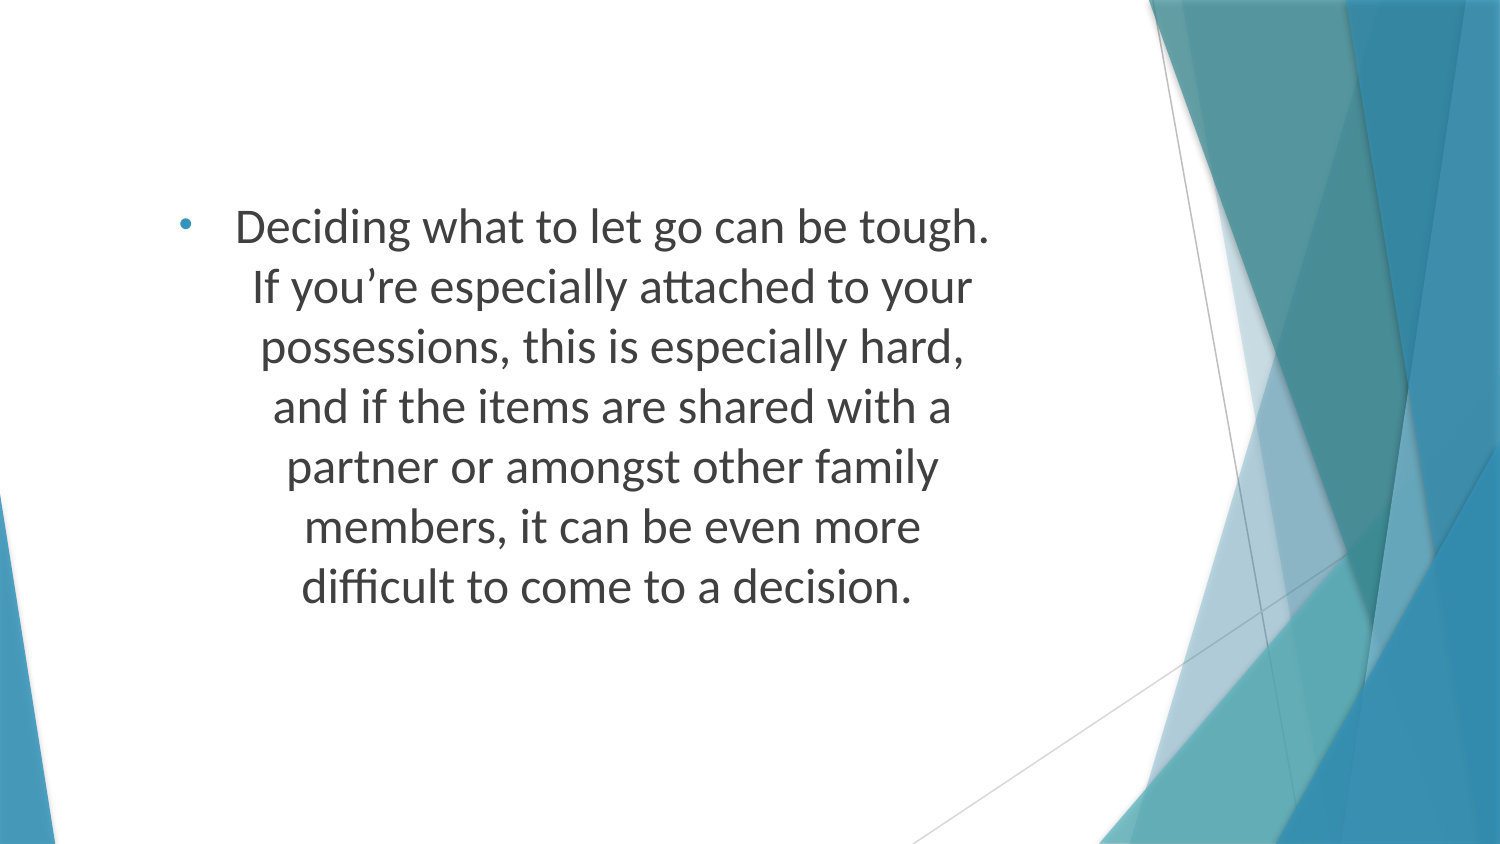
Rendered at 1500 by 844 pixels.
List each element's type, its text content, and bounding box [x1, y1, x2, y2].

list Deciding what to let go can be tough. If you’re especially attached to your possessions, this is especially hard, and if the items are shared with a partner or amongst other family members, it can be even more difficult to come to a decision. [159, 185, 1010, 694]
